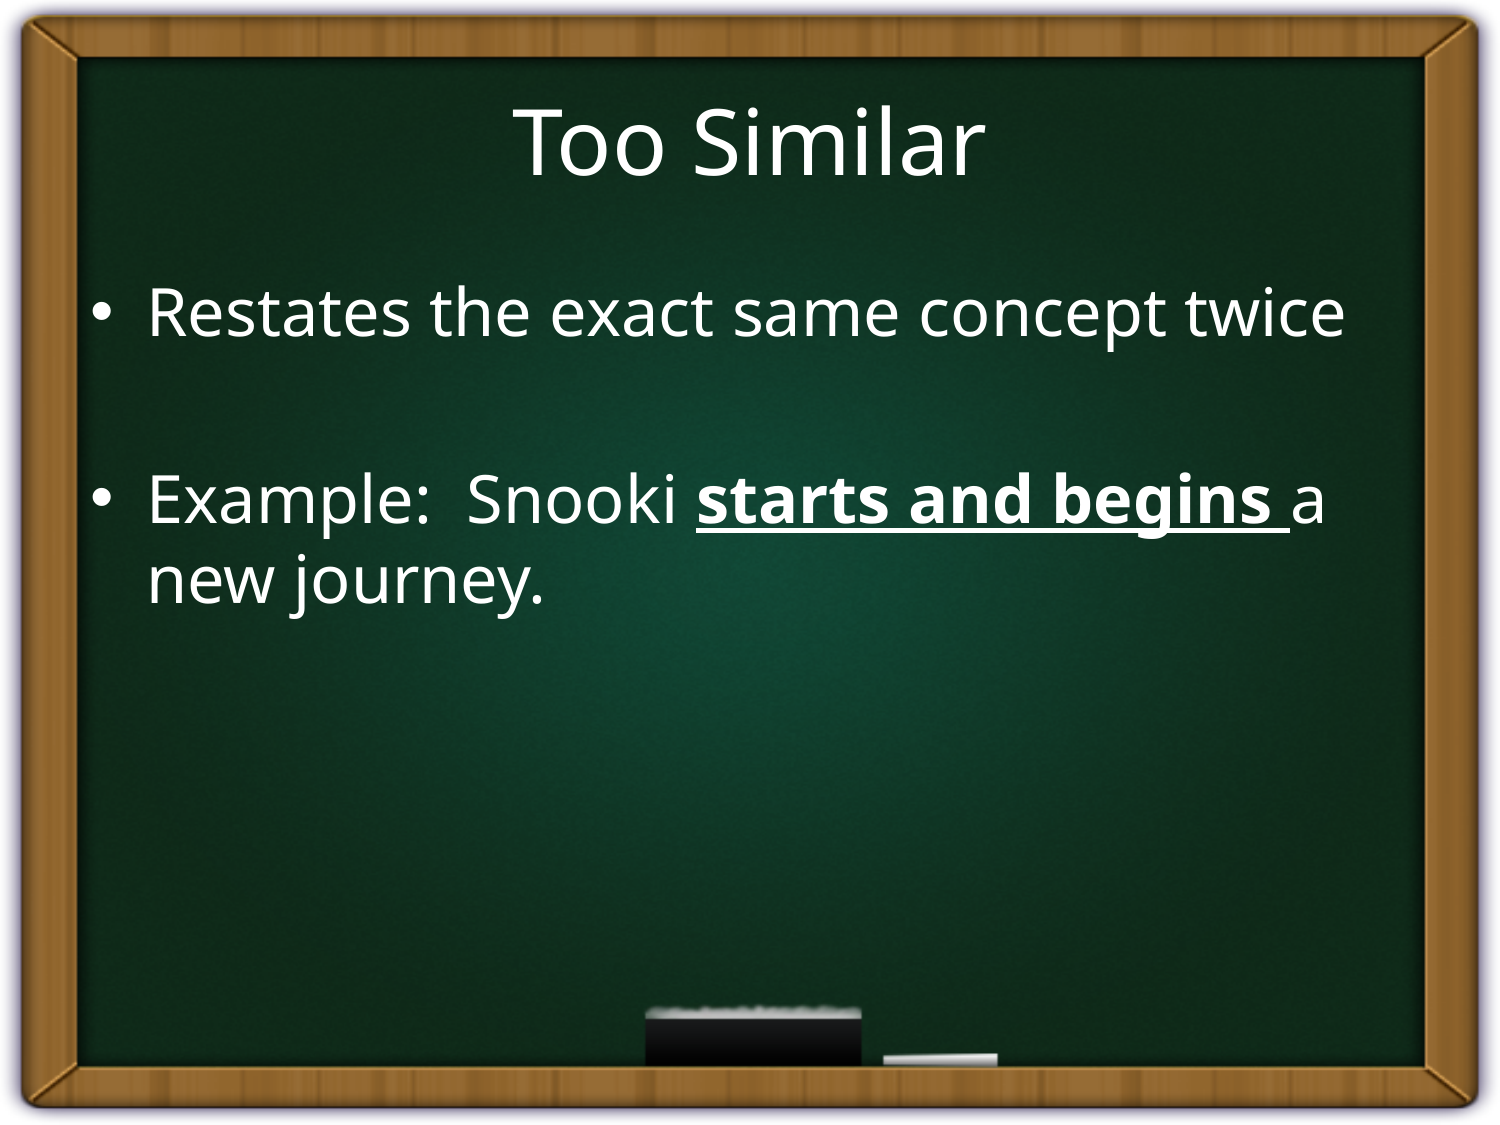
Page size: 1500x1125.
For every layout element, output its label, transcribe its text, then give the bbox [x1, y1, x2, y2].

list Restates the exact same concept twice Example: Snooki starts and begins a new journey. [75, 262, 1425, 1005]
picture [0, 0, 1500, 1125]
title Too Similar [75, 45, 1425, 233]
